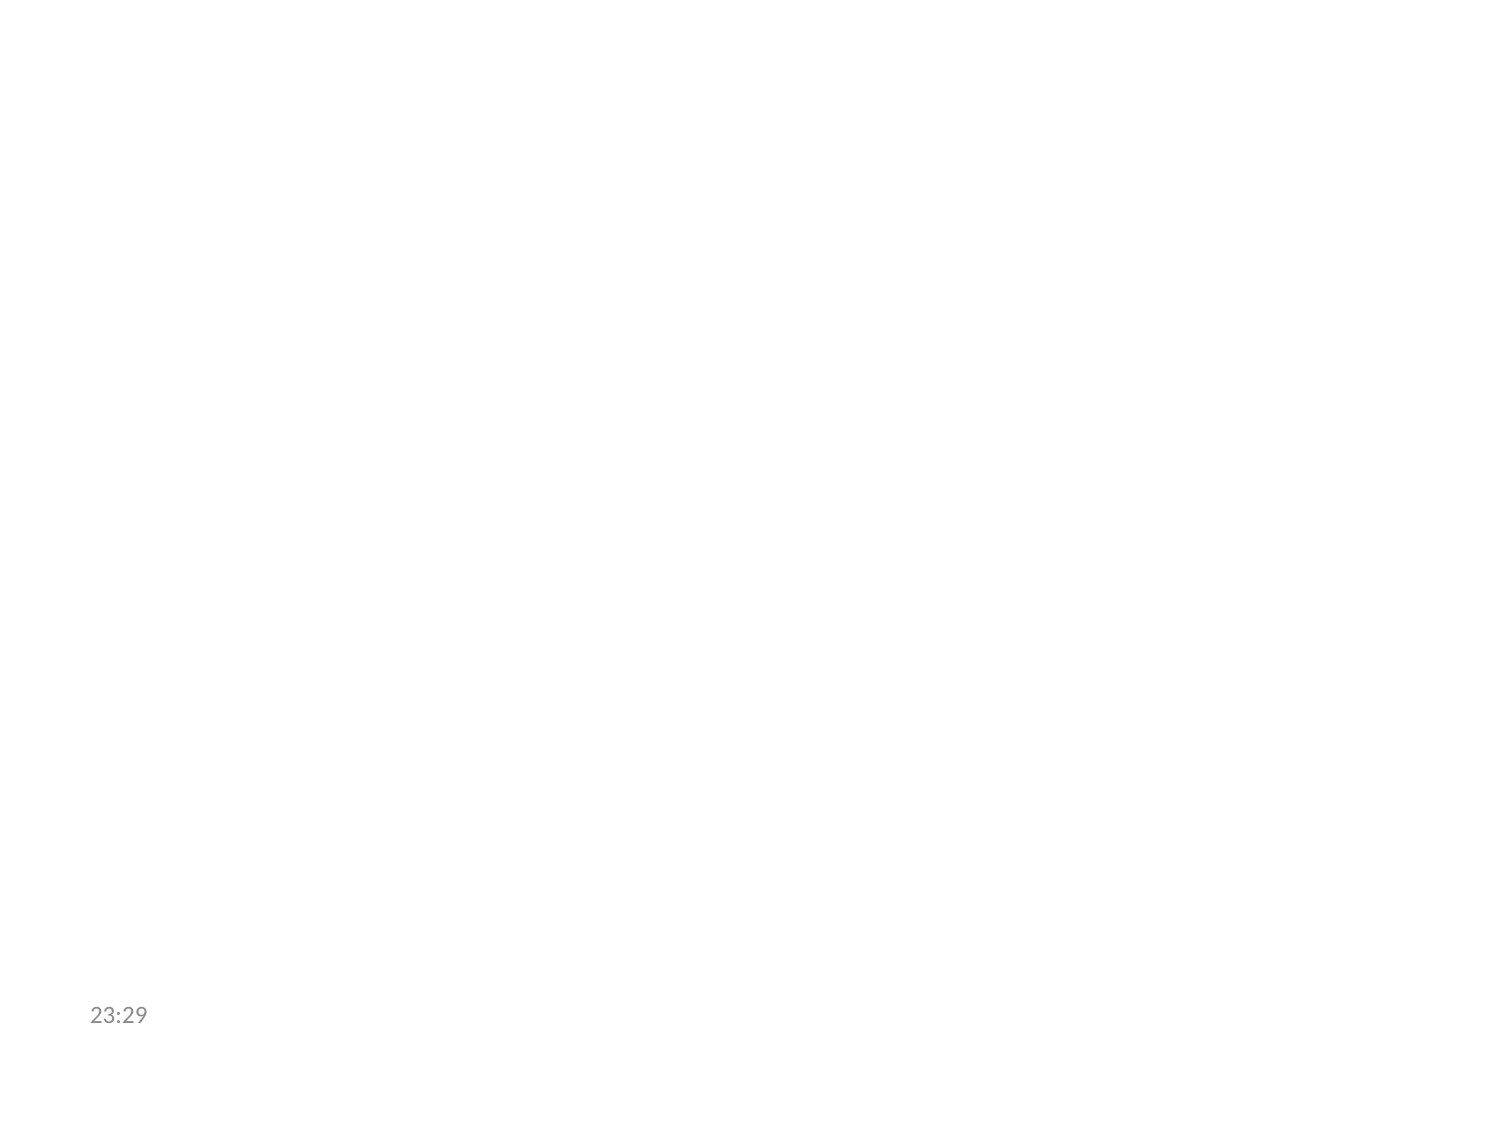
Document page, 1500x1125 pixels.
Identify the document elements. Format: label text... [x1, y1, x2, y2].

text_box 15:35 [75, 983, 425, 1044]
